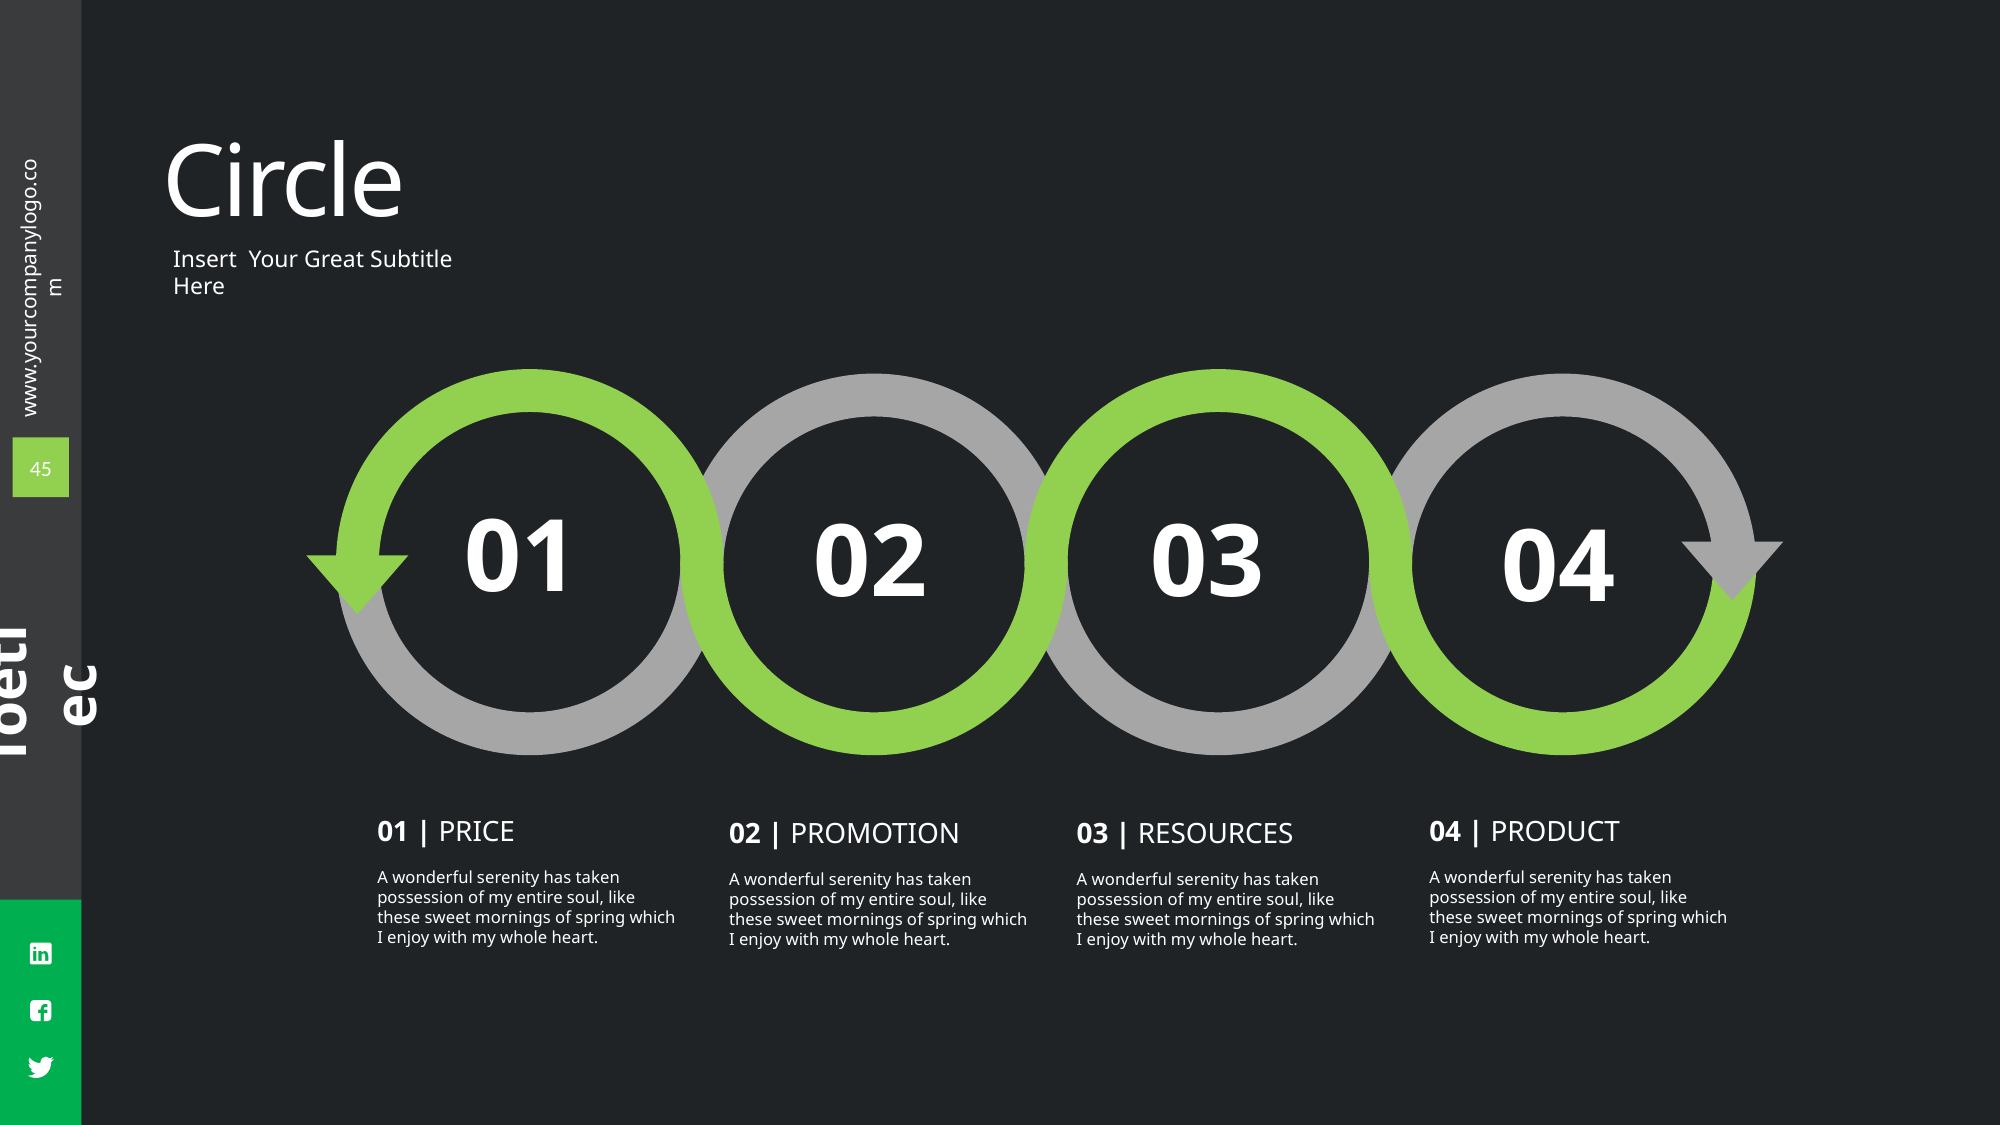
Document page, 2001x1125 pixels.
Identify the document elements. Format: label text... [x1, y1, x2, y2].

text_box [679, 560, 1069, 757]
text_box 02 | PROMOTION A wonderful serenity has taken possession of my entire soul, like these sweet mornings of spring which I enjoy with my whole heart. [714, 807, 1044, 956]
text_box [1023, 368, 1414, 564]
text_box [703, 372, 1045, 553]
text_box 02 [798, 488, 943, 624]
text_box [1046, 566, 1390, 757]
text_box [335, 368, 725, 560]
text_box 03 | RESOURCES A wonderful serenity has taken possession of my entire soul, like these sweet mornings of spring which I enjoy with my whole heart. [1061, 808, 1392, 957]
text_box Circle [147, 116, 677, 236]
text_box 01 | PRICE A wonderful serenity has taken possession of my entire soul, like these sweet mornings of spring which I enjoy with my whole heart. [362, 806, 692, 955]
text_box Insert Your Great Subtitle Here [158, 237, 512, 307]
text_box 04 [1486, 493, 1632, 629]
text_box [337, 572, 702, 757]
text_box 03 [1135, 488, 1280, 624]
text_box 01 [449, 483, 594, 619]
text_box [305, 554, 410, 616]
text_box 04 | PRODUCT A wonderful serenity has taken possession of my entire soul, like these sweet mornings of spring which I enjoy with my whole heart. [1414, 806, 1744, 955]
text_box [1367, 560, 1758, 757]
text_box [1392, 372, 1756, 556]
slide_number 45 [12, 437, 69, 498]
text_box [1680, 541, 1785, 602]
